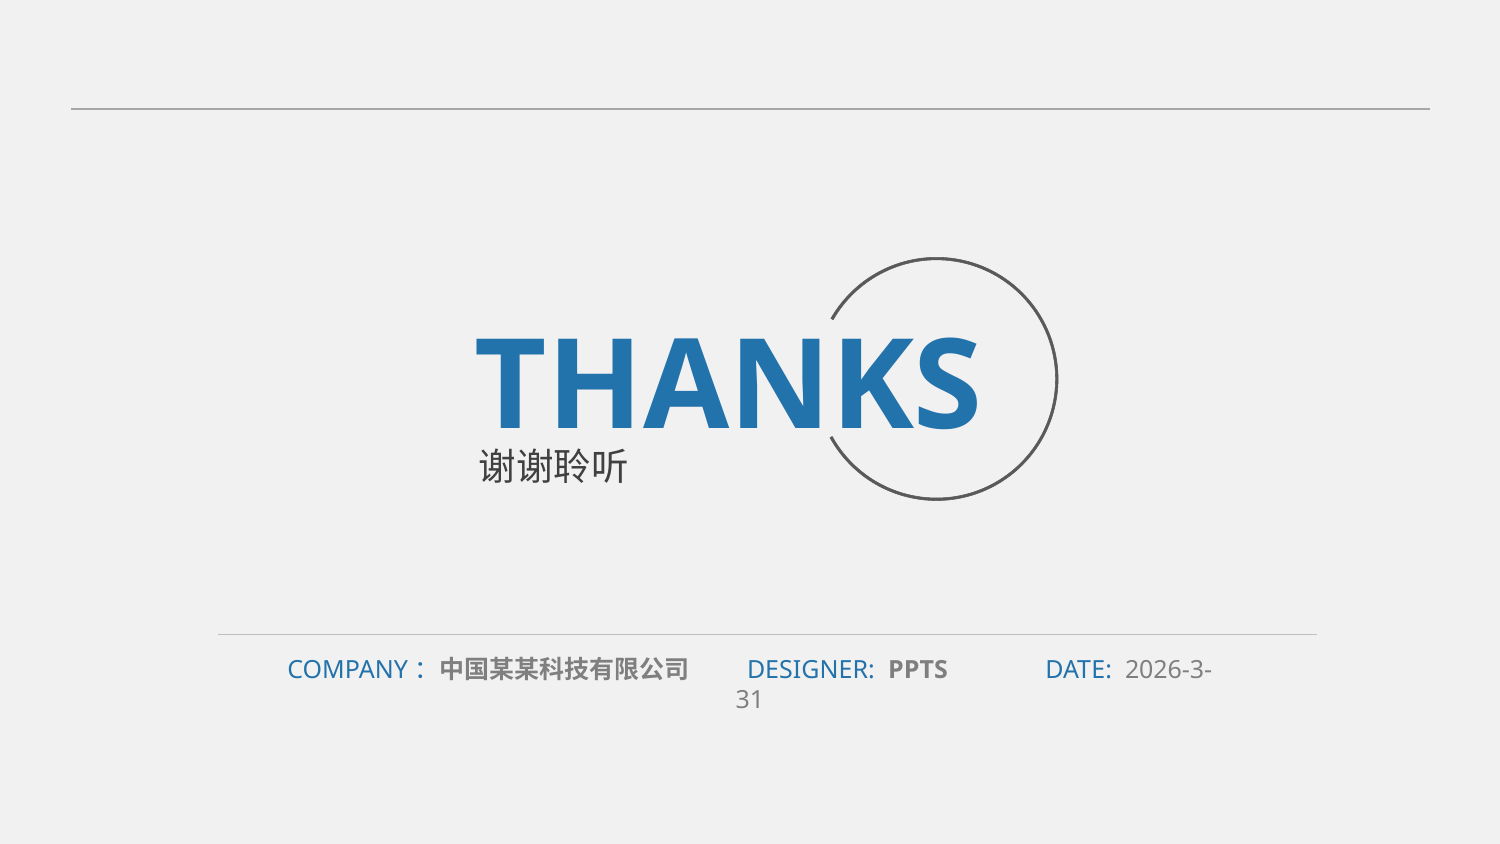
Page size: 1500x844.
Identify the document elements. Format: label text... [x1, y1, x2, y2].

text_box THANKS [460, 296, 999, 462]
text_box COMPANY：中国某某科技有限公司 DESIGNER: PPTS DATE: 2026-3-31 [265, 646, 1235, 722]
text_box [827, 255, 1061, 503]
text_box 谢谢聆听 [464, 435, 824, 495]
